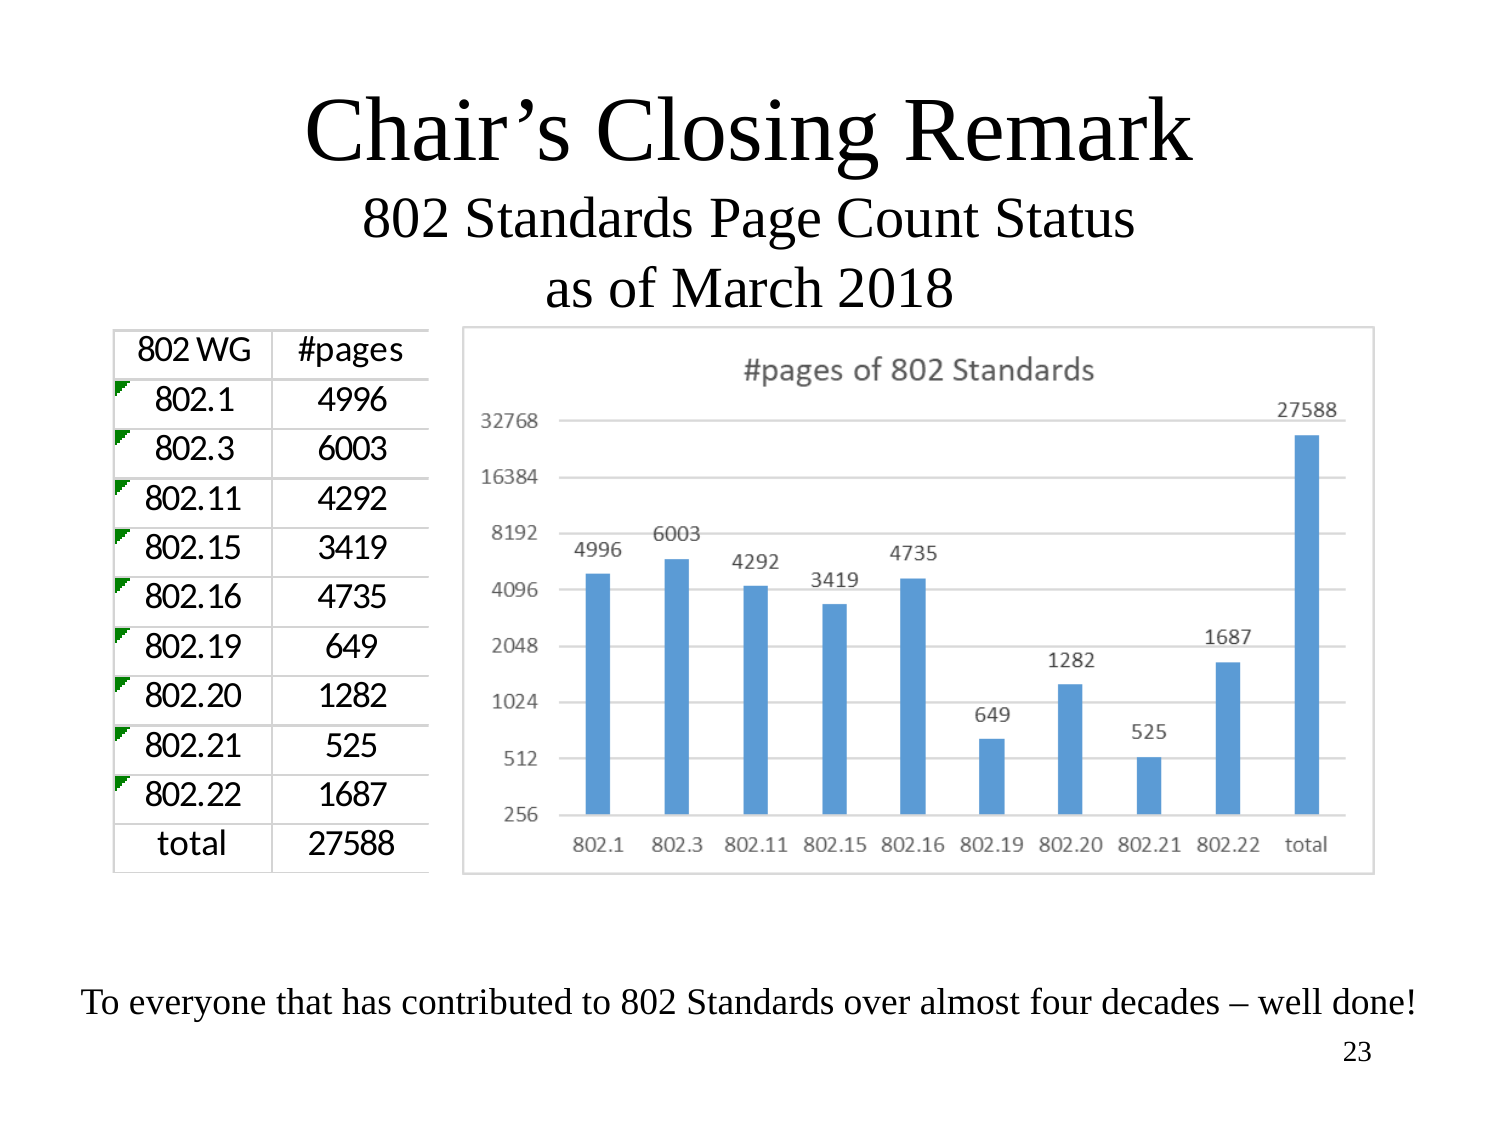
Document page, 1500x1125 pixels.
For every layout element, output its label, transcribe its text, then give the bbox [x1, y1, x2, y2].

text_box To everyone that has contributed to 802 Standards over almost four decades – well done! [65, 969, 1435, 1030]
slide_number 23 [1074, 1030, 1388, 1101]
picture [112, 328, 432, 876]
picture [462, 326, 1376, 876]
title Chair’s Closing Remark 802 Standards Page Count Status as of March 2018 [112, 99, 1388, 288]
